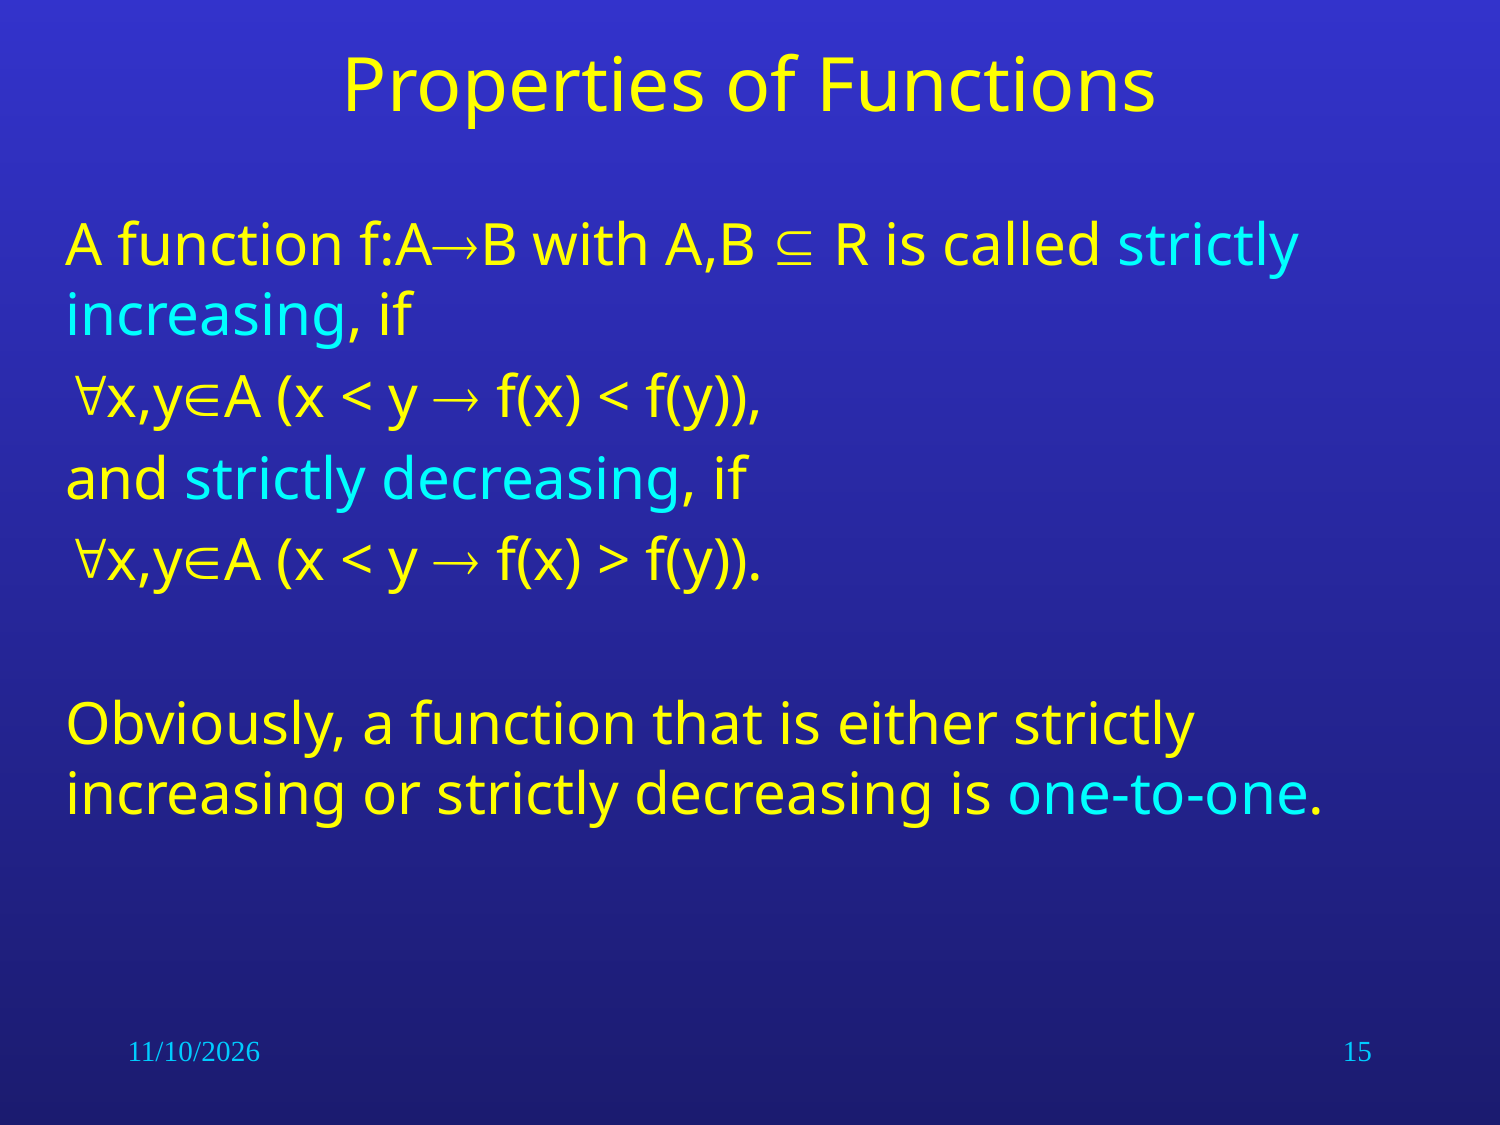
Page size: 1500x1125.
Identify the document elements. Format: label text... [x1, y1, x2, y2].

slide_number 15 [1074, 1038, 1388, 1100]
list A function f:AB with A,B  R is called strictly increasing, if x,yA (x < y  f(x) < f(y)), and strictly decreasing, if x,yA (x < y  f(x) > f(y)). Obviously, a function that is either strictly increasing or strictly decreasing is one-to-one. [50, 200, 1463, 1038]
title Properties of Functions [112, 24, 1388, 138]
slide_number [112, 1038, 425, 1100]
